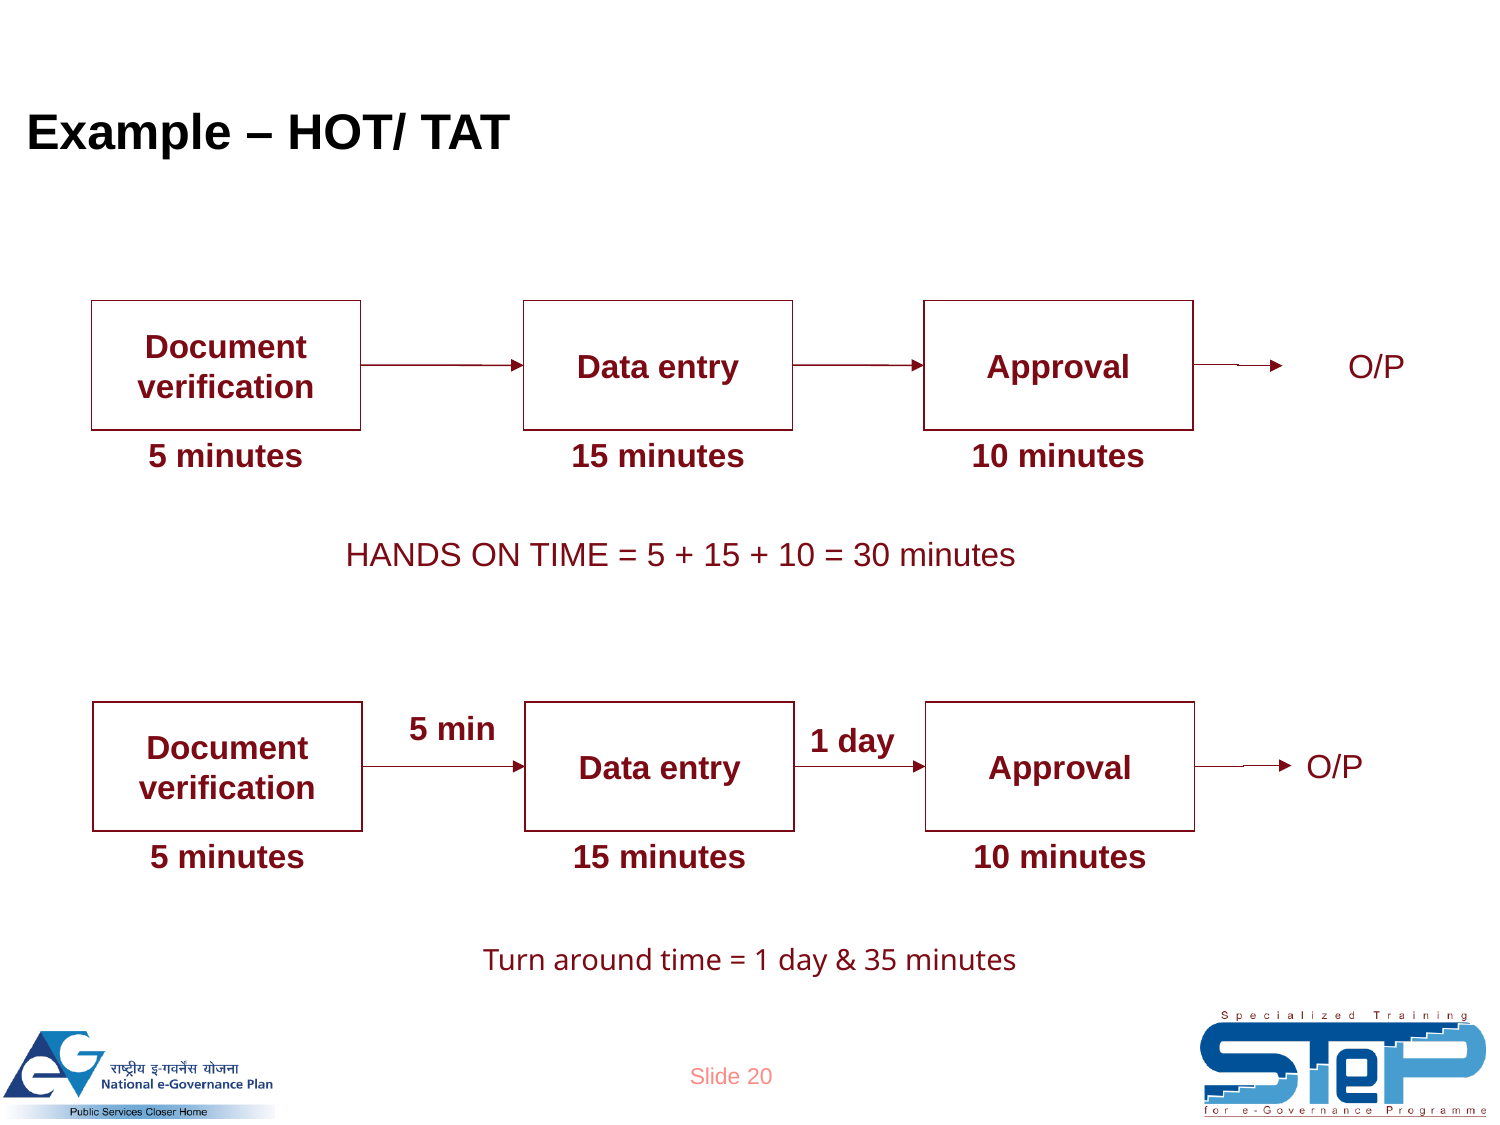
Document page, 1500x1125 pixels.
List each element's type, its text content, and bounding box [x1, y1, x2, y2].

text_box Data entry [523, 300, 793, 426]
text_box Approval [923, 300, 1193, 426]
text_box Document verification [92, 701, 362, 828]
text_box O/P [1282, 337, 1471, 393]
text_box 10 minutes [925, 828, 1195, 883]
text_box 5 min [317, 699, 587, 755]
text_box O/P [1291, 738, 1379, 793]
text_box Data entry [525, 701, 795, 828]
text_box 1 day [717, 712, 987, 767]
picture [2, 1031, 275, 1119]
text_box Approval [925, 701, 1195, 828]
text_box 5 minutes [91, 426, 361, 481]
text_box Turn around time = 1 day & 35 minutes [87, 875, 1413, 1043]
text_box 15 minutes [525, 828, 795, 883]
picture [1200, 1011, 1486, 1117]
text_box Document verification [91, 300, 361, 426]
text_box HANDS ON TIME = 5 + 15 + 10 = 30 minutes [130, 469, 1232, 638]
text_box 15 minutes [523, 426, 793, 469]
text_box 10 minutes [923, 426, 1193, 469]
text_box 5 minutes [92, 828, 362, 883]
title Example – HOT/ TAT [26, 99, 1472, 224]
